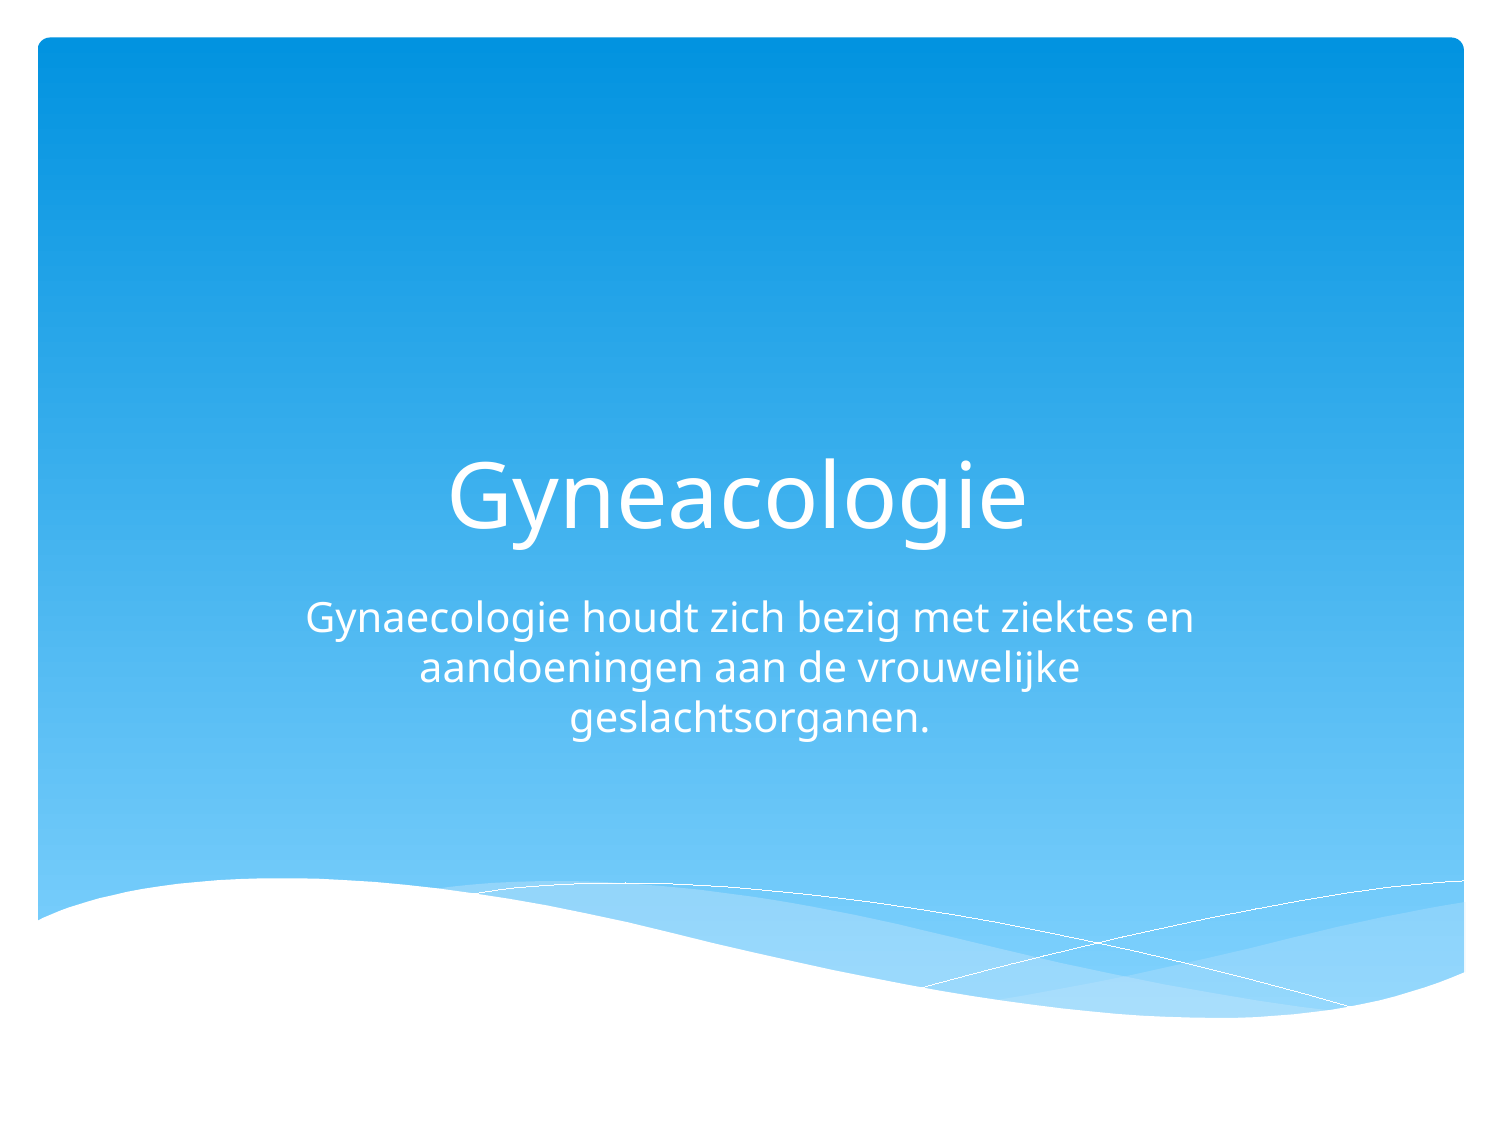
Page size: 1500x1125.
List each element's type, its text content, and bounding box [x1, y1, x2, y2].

subtitle Gynaecologie houdt zich bezig met ziektes en aandoeningen aan de vrouwelijke geslachtsorganen. [225, 583, 1275, 825]
title Gyneacologie [112, 262, 1388, 555]
